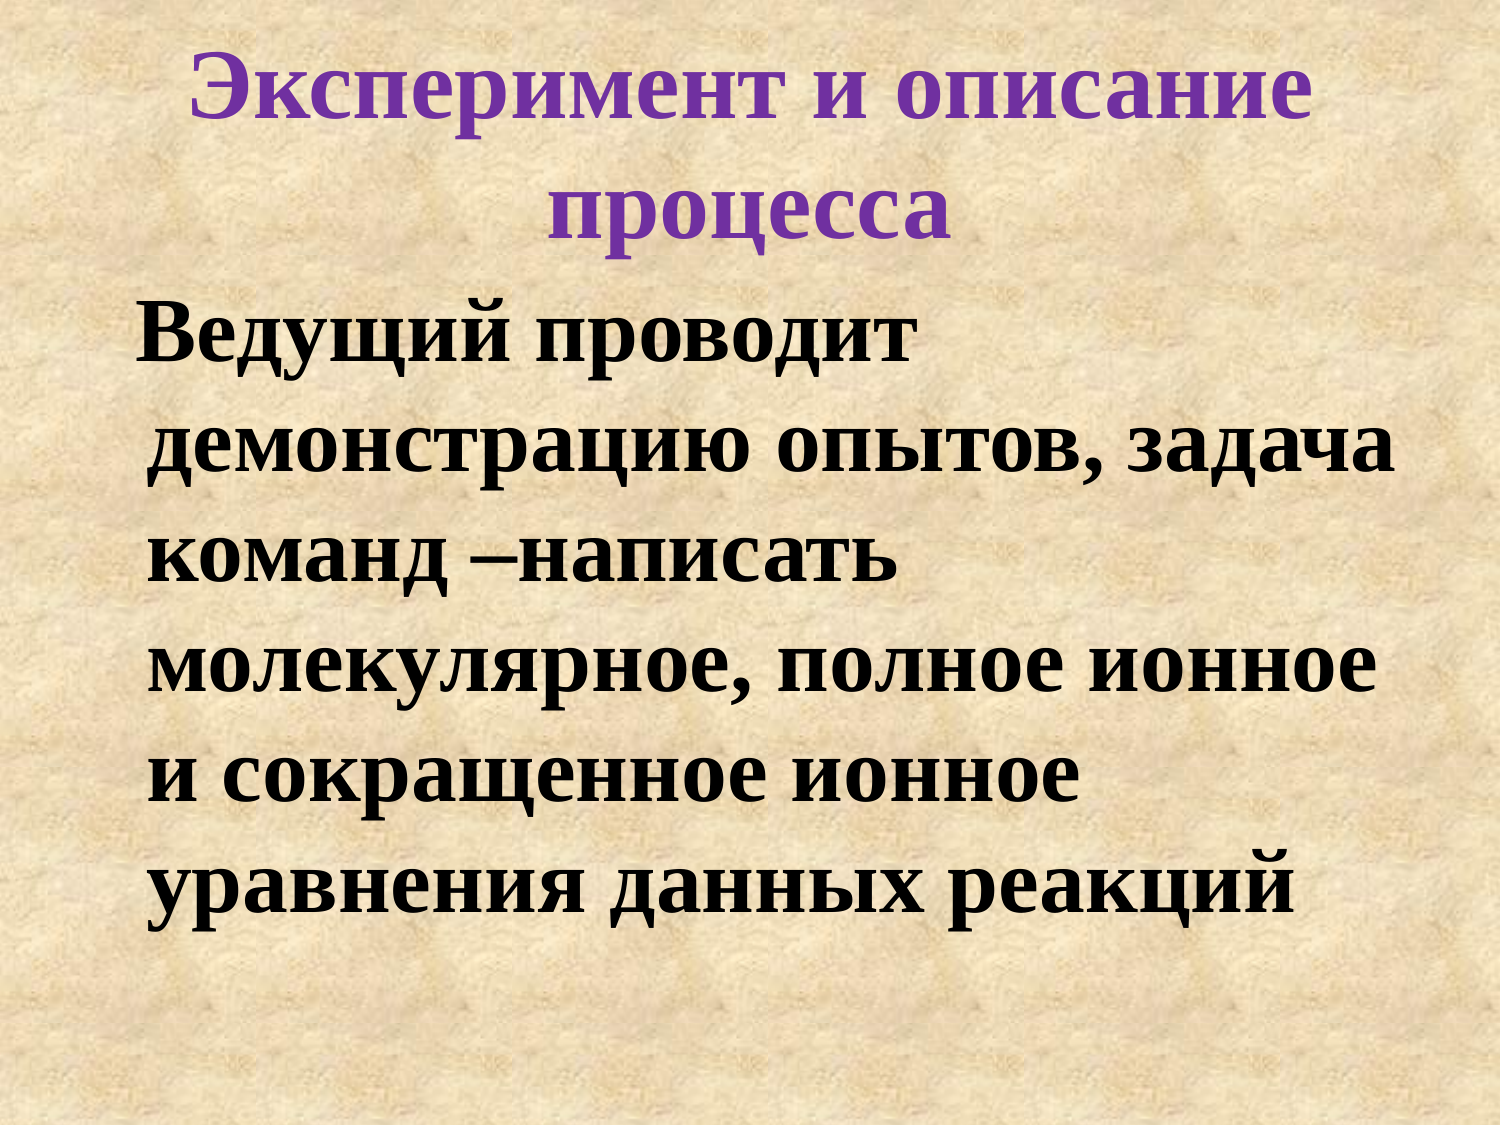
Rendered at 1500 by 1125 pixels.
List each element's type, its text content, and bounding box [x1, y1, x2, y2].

title Эксперимент и описание процесса [75, 45, 1425, 233]
list Ведущий проводит демонстрацию опытов, задача команд –написать молекулярное, полное ионное и сокращенное ионное уравнения данных реакций [75, 262, 1425, 1067]
picture [0, 0, 1500, 1125]
